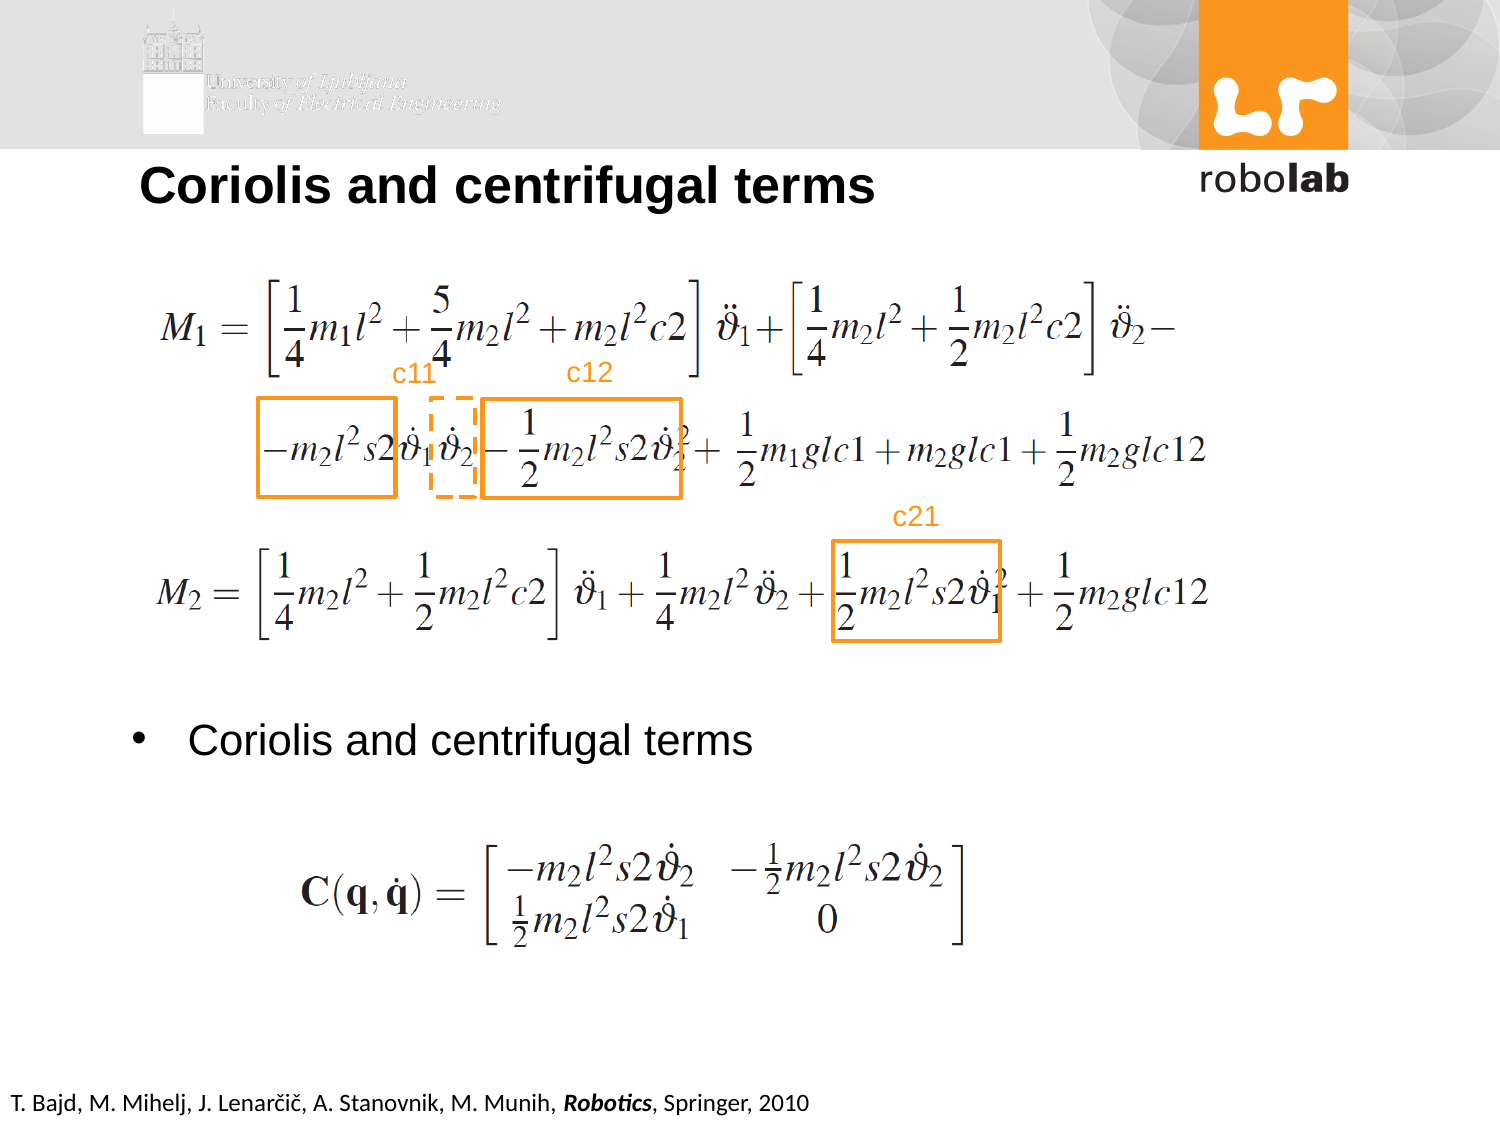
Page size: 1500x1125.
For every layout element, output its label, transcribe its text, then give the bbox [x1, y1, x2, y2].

picture [298, 838, 969, 947]
picture [143, 10, 501, 94]
list Coriolis and centrifugal terms [116, 704, 1298, 998]
text_box c21 [877, 499, 955, 537]
picture [998, 0, 1500, 196]
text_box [150, 278, 1207, 492]
picture [150, 538, 1211, 646]
title Coriolis and centrifugal terms [124, 94, 1306, 272]
